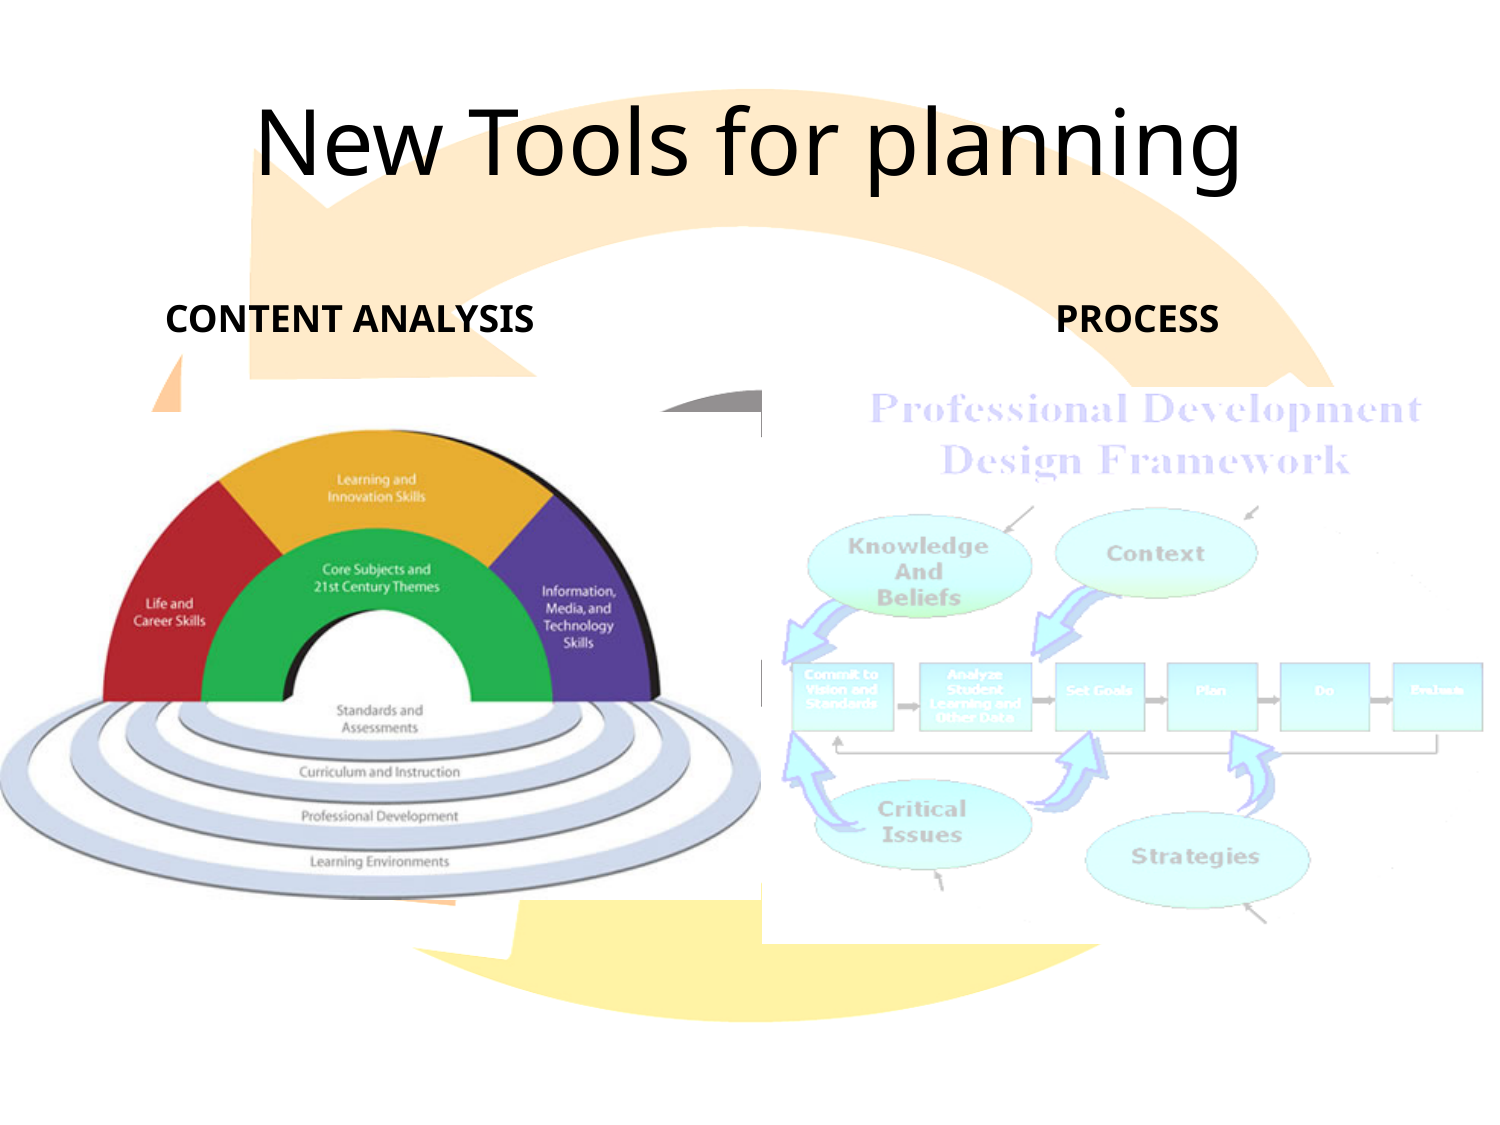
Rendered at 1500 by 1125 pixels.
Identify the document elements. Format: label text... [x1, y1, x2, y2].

title New Tools for planning [74, 44, 1426, 233]
picture [0, 412, 761, 900]
text_box PROCESS [862, 287, 1413, 348]
text_box CONTENT ANALYSIS [75, 287, 625, 348]
picture [762, 387, 1500, 945]
